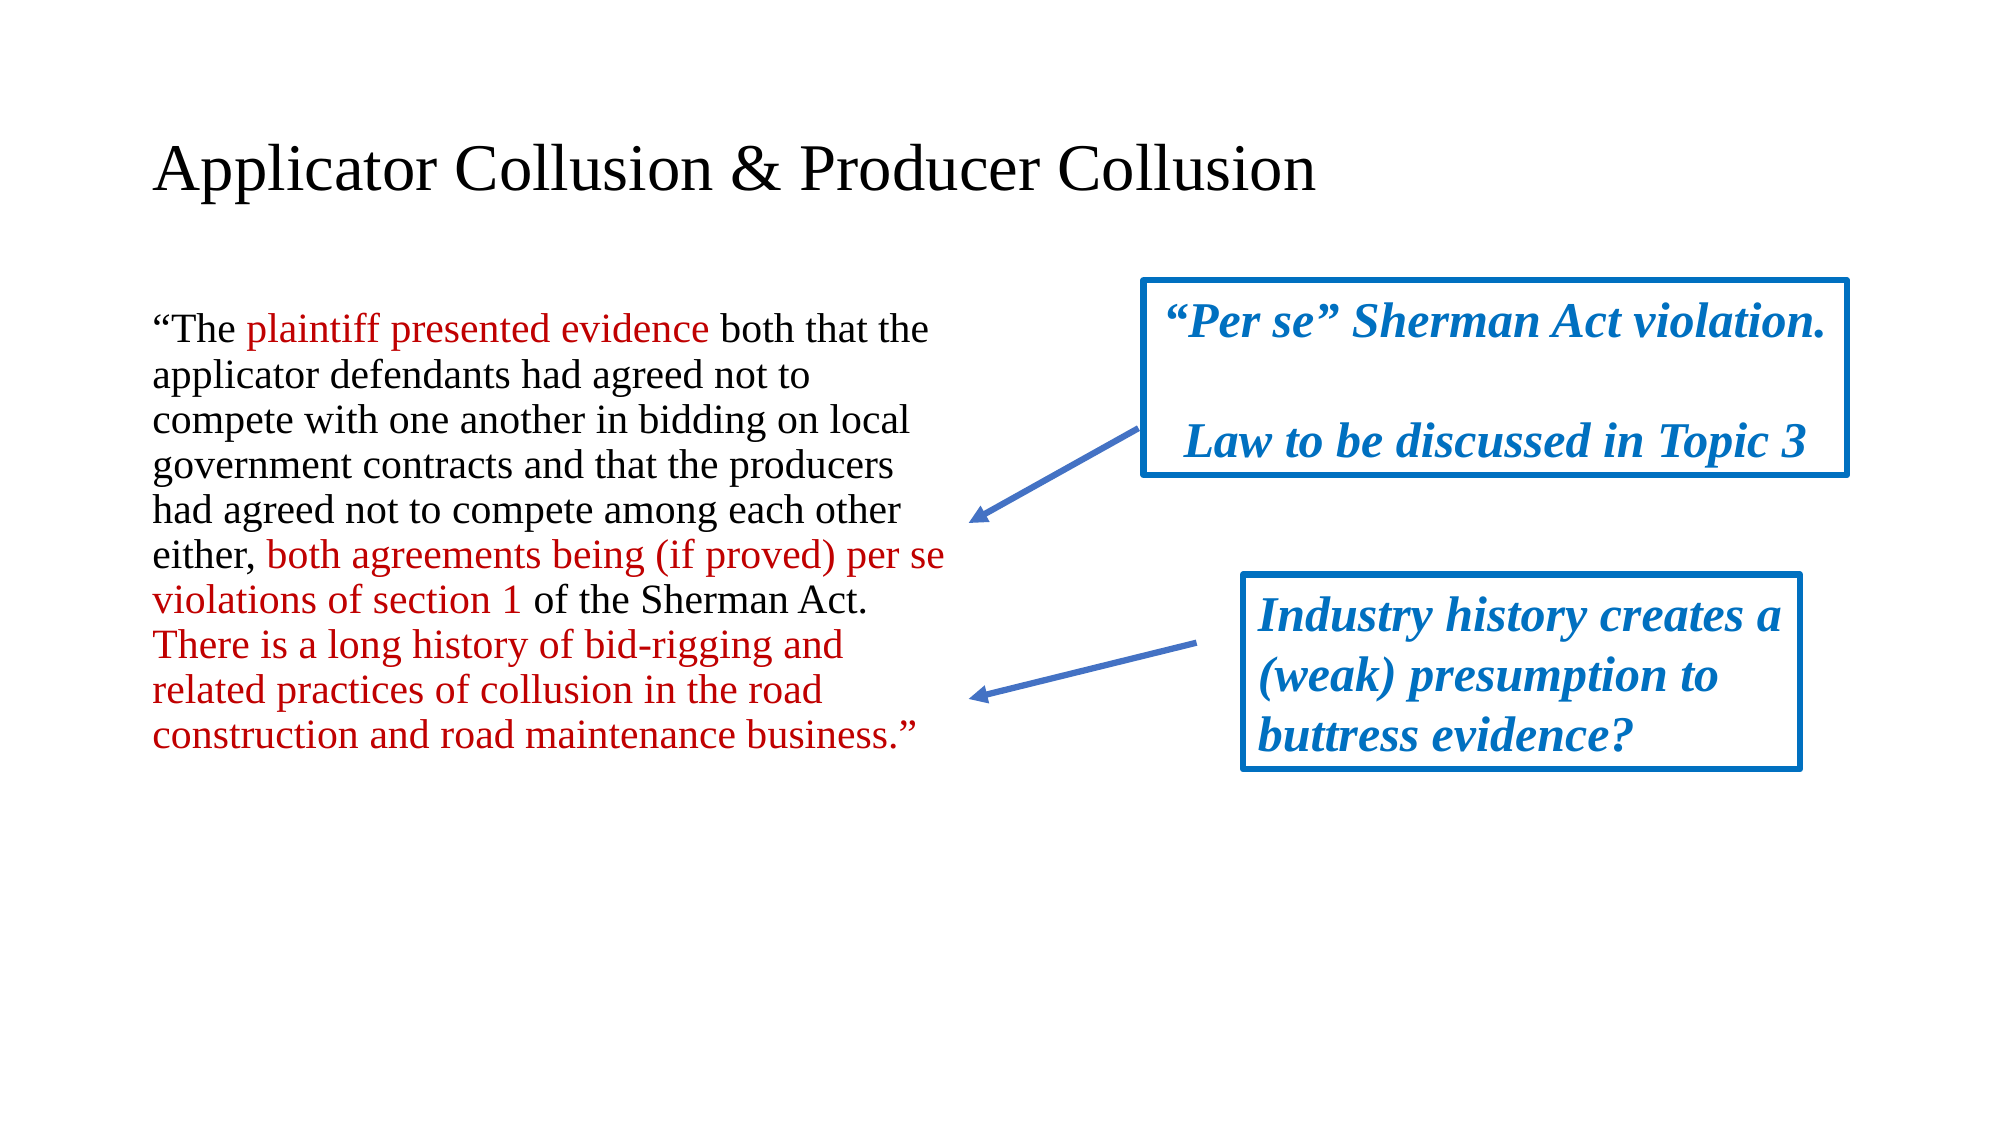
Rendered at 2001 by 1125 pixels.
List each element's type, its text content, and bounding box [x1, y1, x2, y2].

text_box Industry history creates a (weak) presumption to buttress evidence? [1243, 574, 1800, 770]
title Applicator Collusion & Producer Collusion [137, 59, 1863, 278]
list “The plaintiff presented evidence both that the applicator defendants had agreed not to compete with one another in bidding on local government contracts and that the producers had agreed not to compete among each other either, both agreements being (if proved) per se violations of section 1 of the Sherman Act. There is a long history of bid-rigging and related practices of collusion in the road construction and road maintenance business.” [137, 299, 969, 1043]
text_box “Per se” Sherman Act violation. Law to be discussed in Topic 3 [1143, 280, 1847, 476]
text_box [968, 642, 1197, 699]
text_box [968, 428, 1139, 523]
